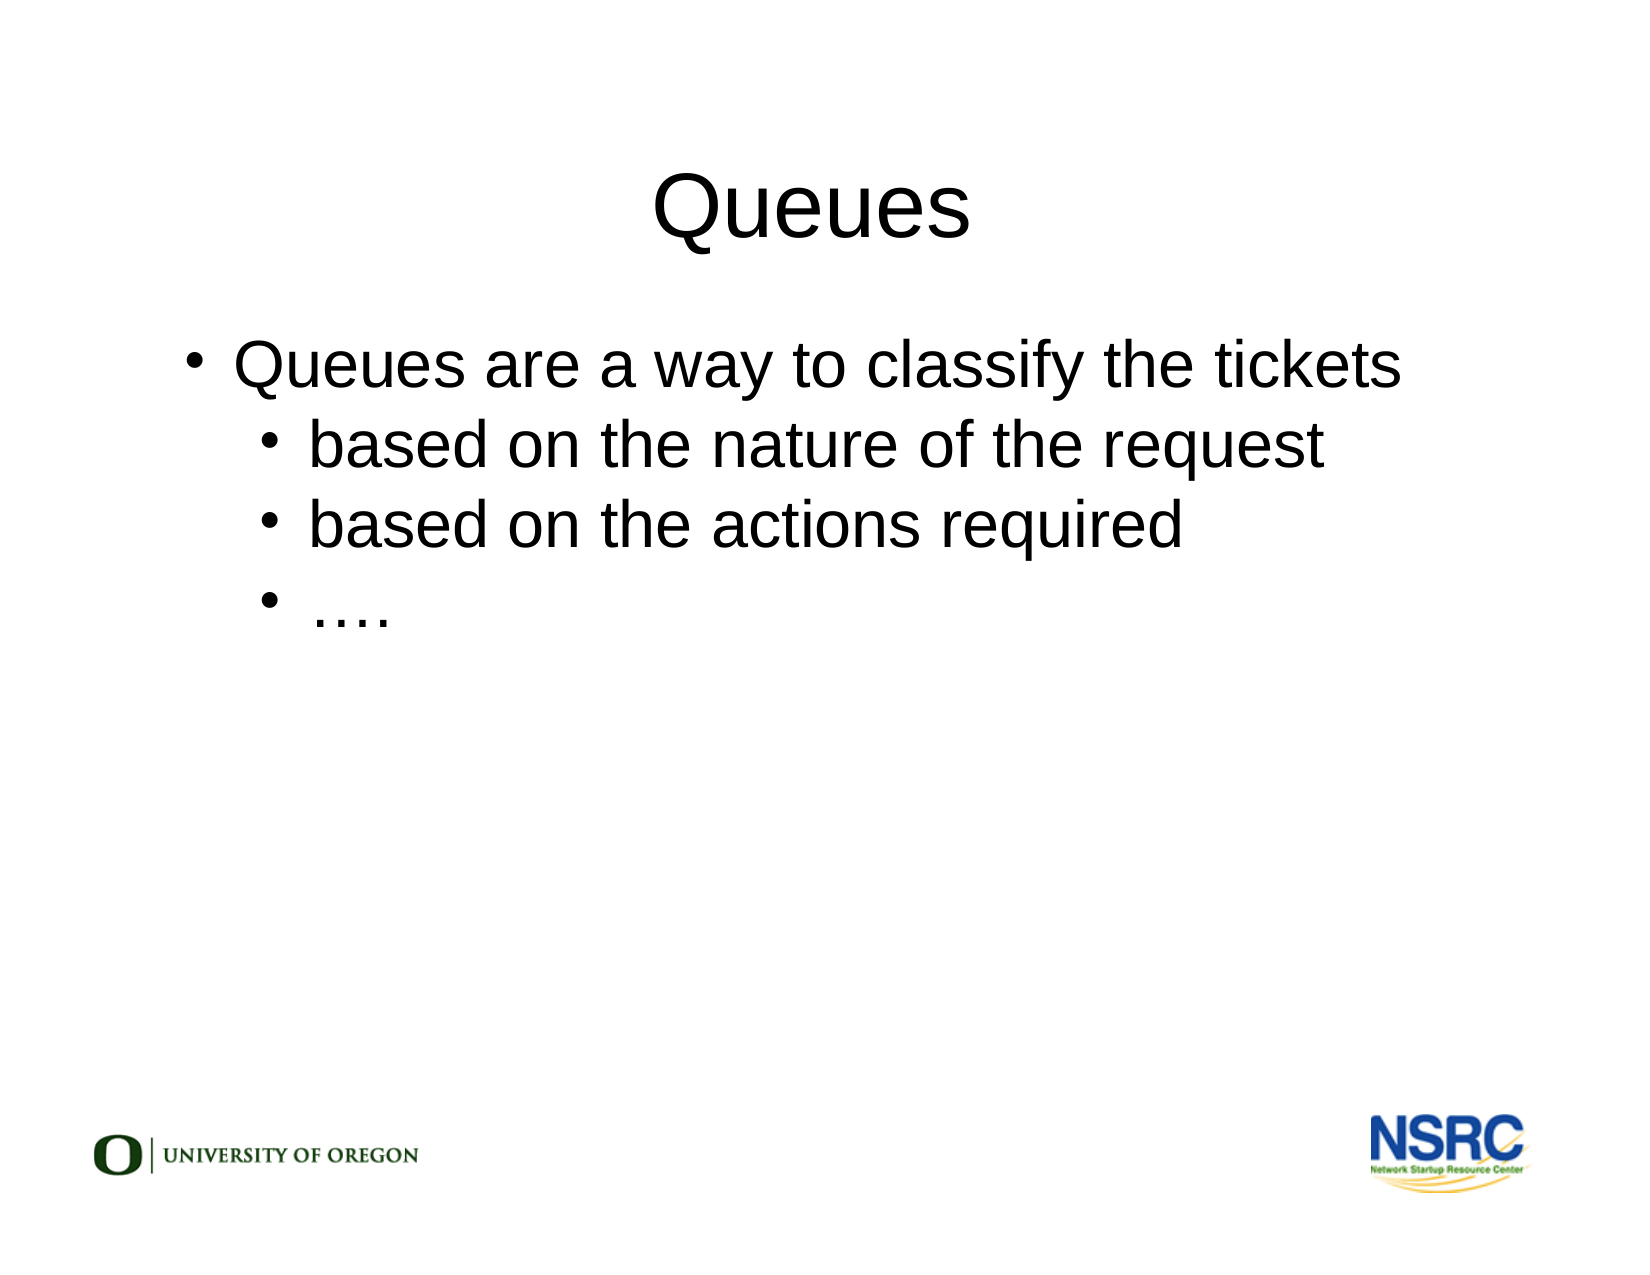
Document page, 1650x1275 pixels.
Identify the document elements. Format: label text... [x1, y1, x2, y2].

text_box Queues are a way to classify the tickets based on the nature of the request based on the actions required …. [168, 317, 1506, 1083]
text_box Queues [133, 104, 1491, 298]
picture [92, 1133, 420, 1177]
picture [1371, 1114, 1532, 1193]
